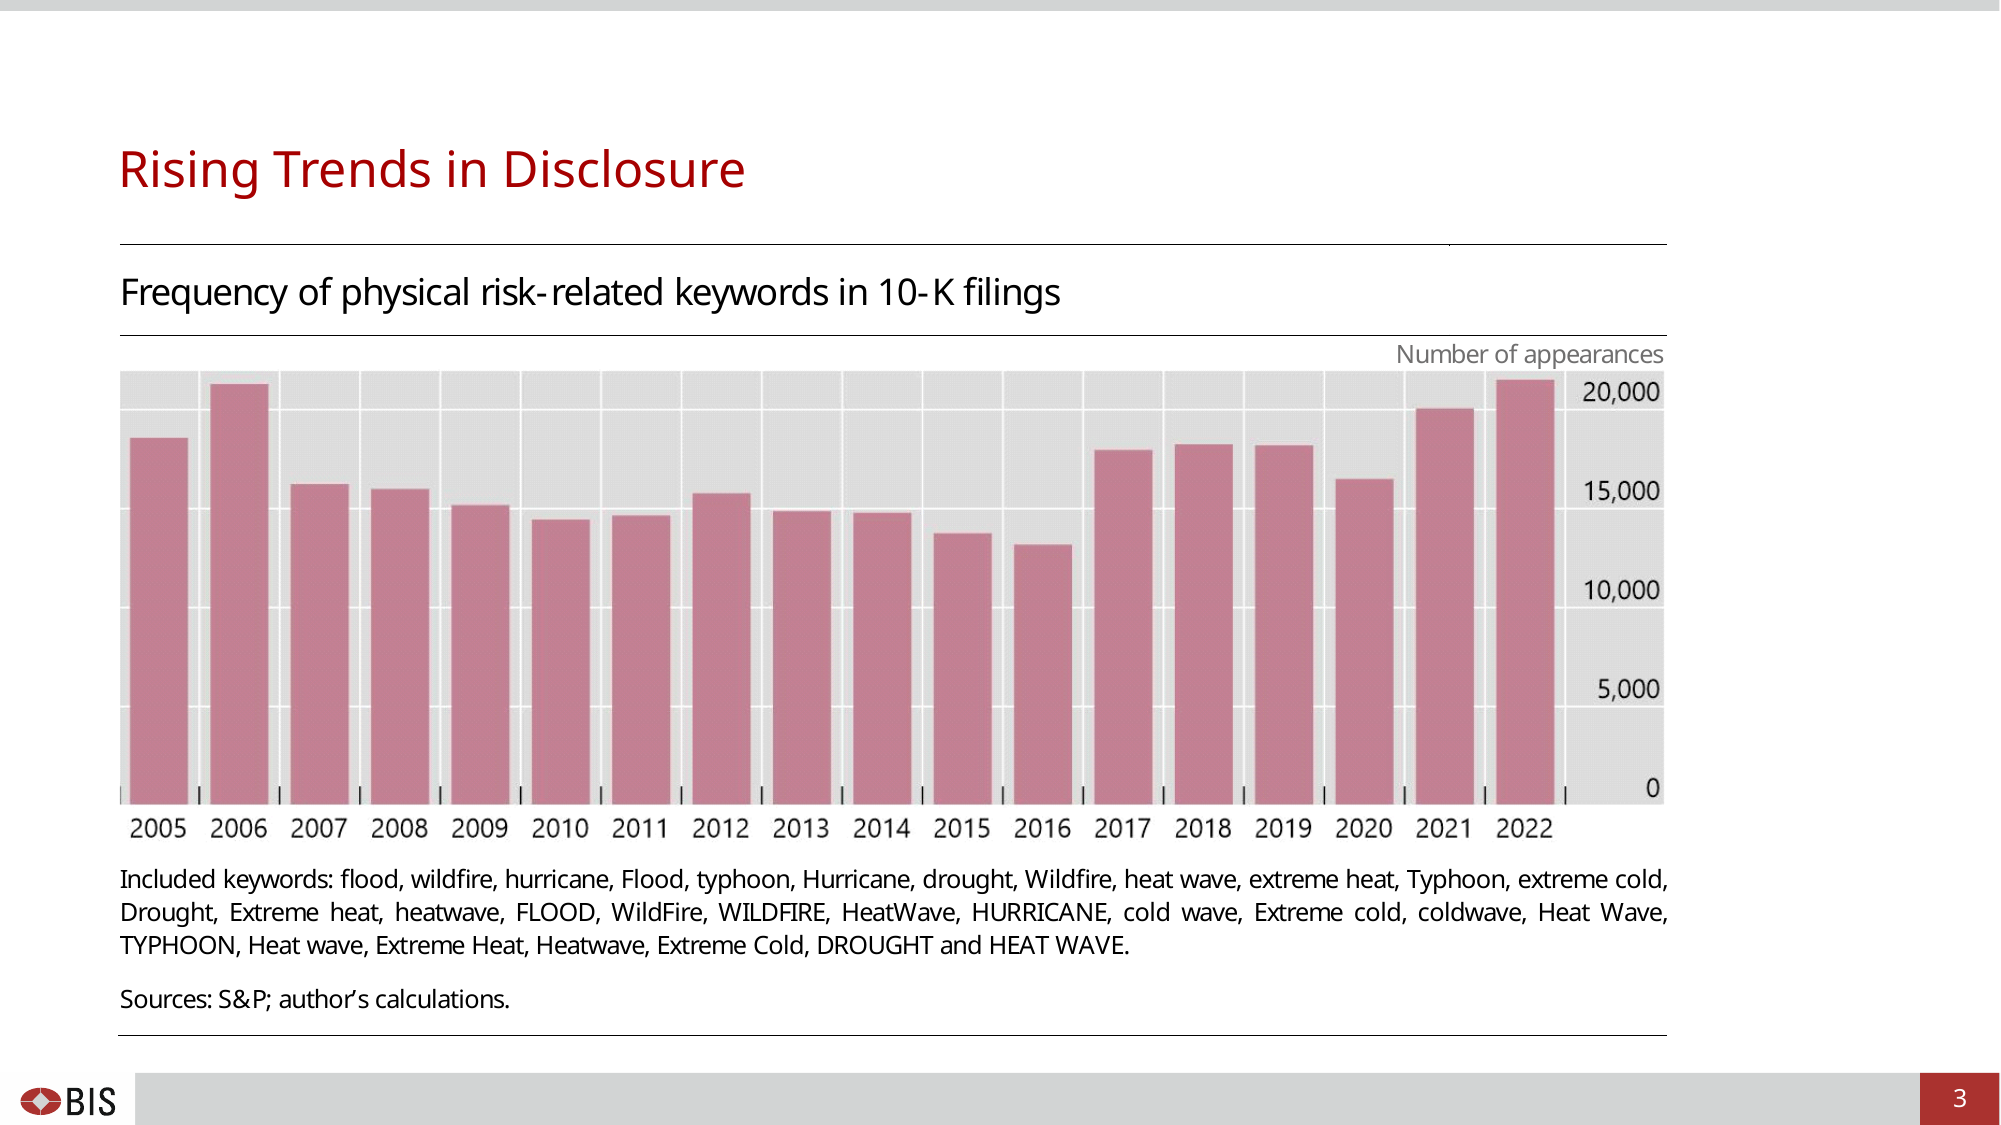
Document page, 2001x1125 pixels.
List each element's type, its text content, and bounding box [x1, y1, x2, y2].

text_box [117, 240, 1668, 1082]
slide_number 3 [1921, 1074, 2000, 1125]
title Rising Trends in Disclosure [118, 137, 1863, 214]
